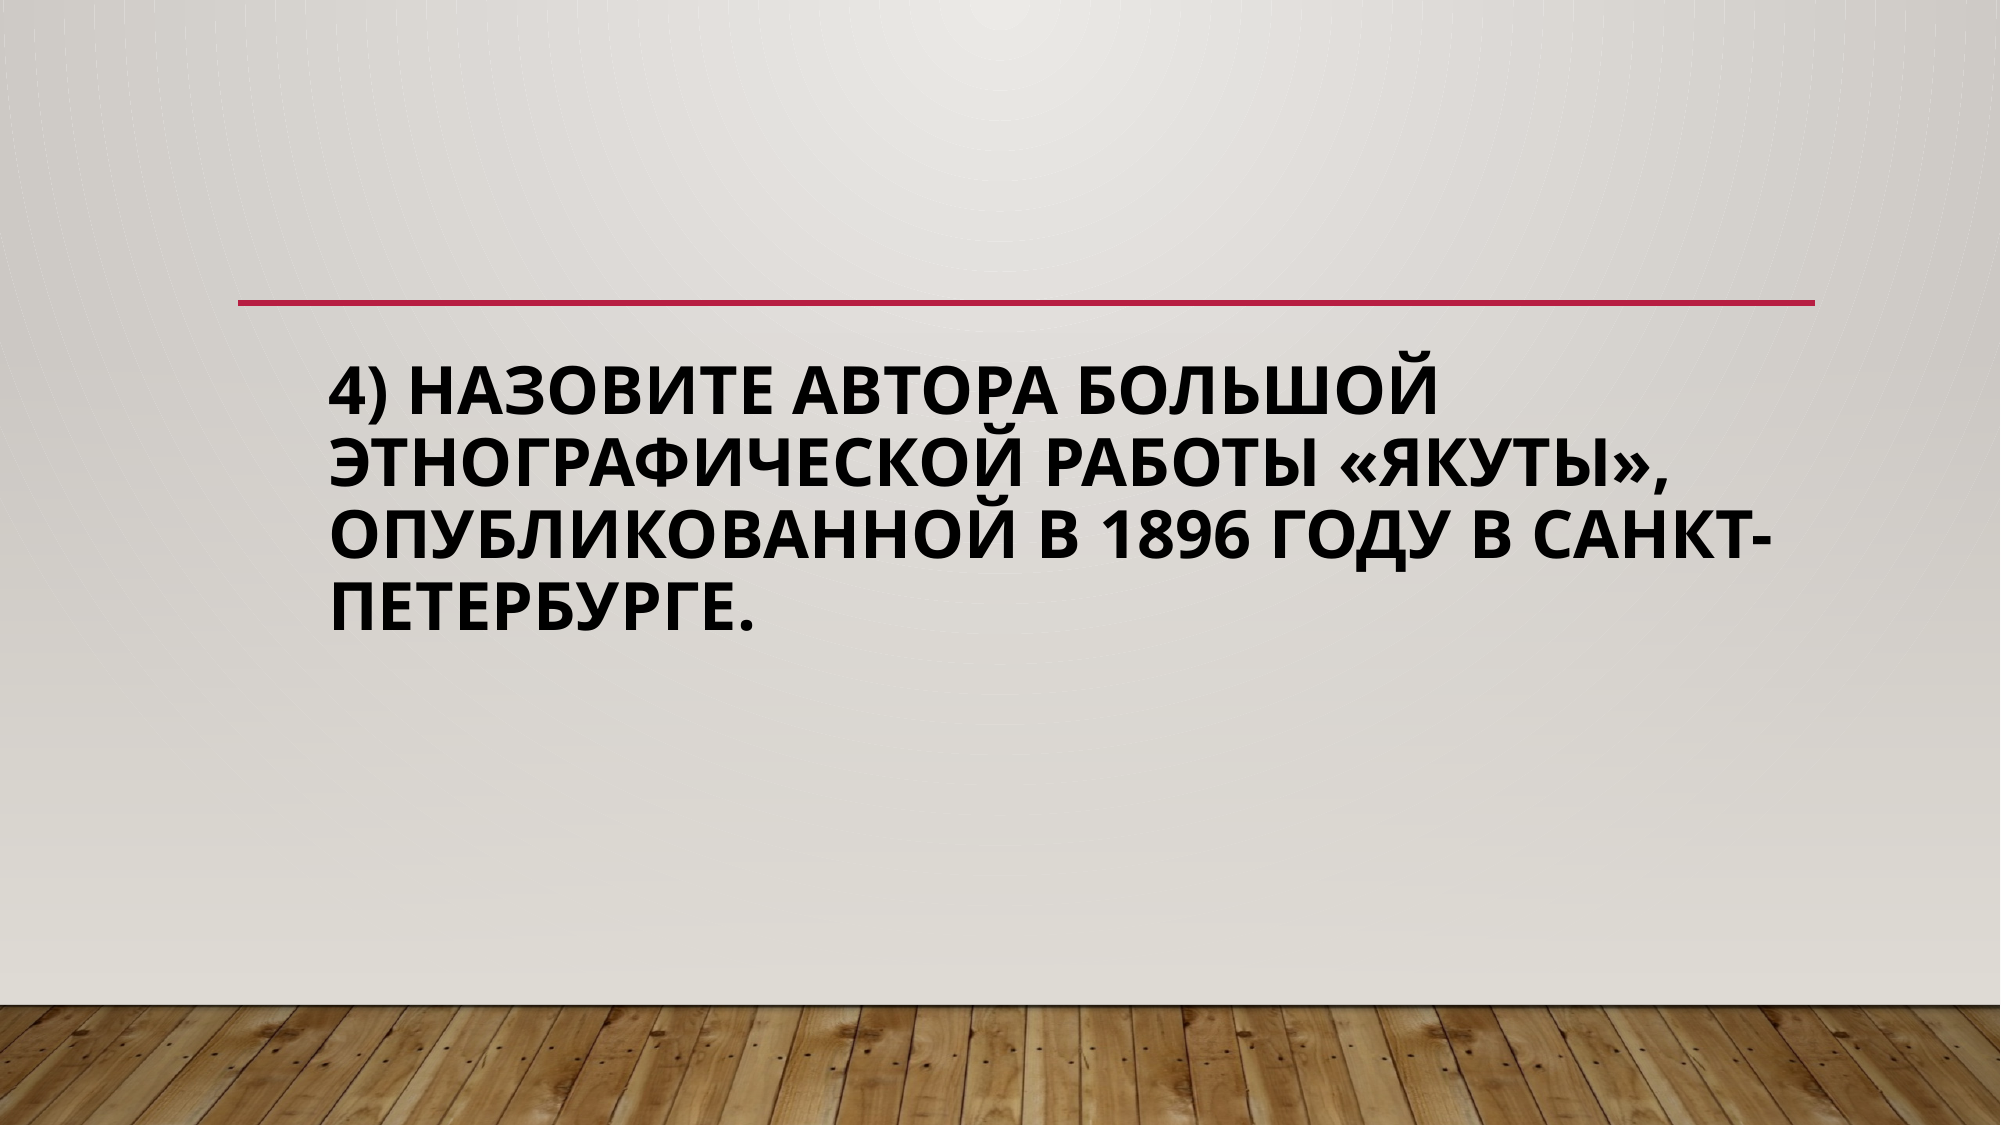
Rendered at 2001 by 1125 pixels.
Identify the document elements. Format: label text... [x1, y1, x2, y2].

title 4) Назовите автора большой этнографической работы «Якуты», опубликованной в 1896 году в Санкт-Петербурге. [313, 349, 1889, 922]
picture [0, 1005, 2000, 1125]
